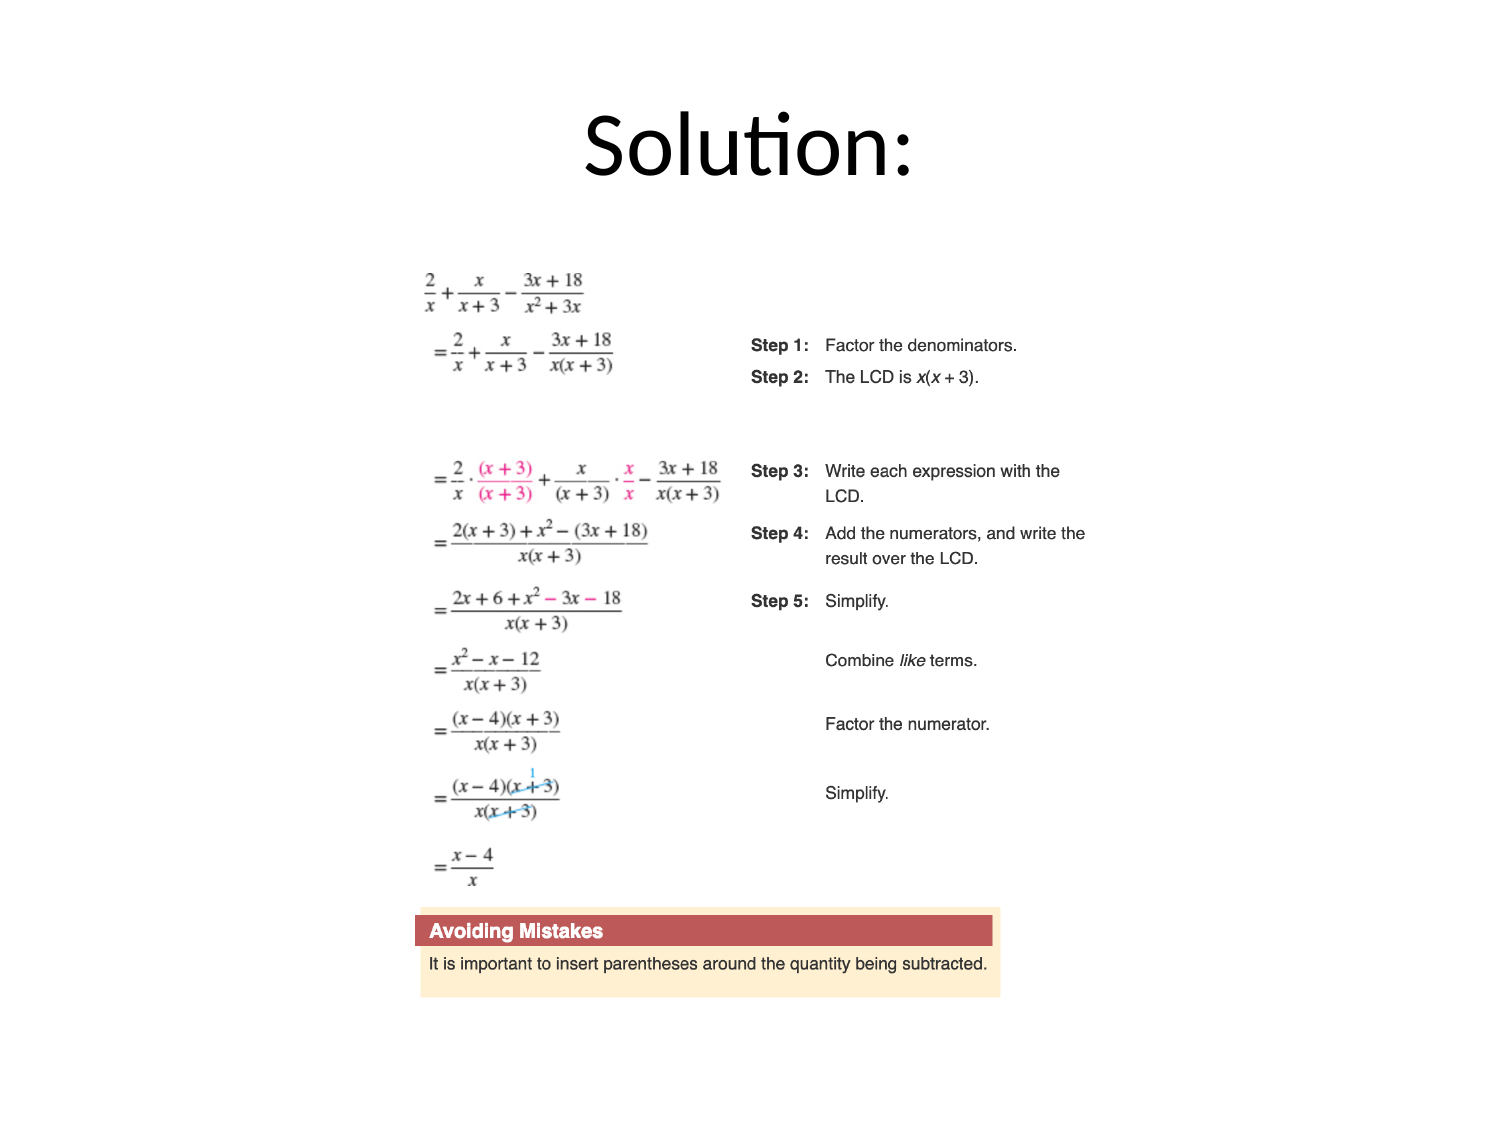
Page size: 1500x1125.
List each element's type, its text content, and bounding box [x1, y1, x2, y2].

title Solution: [75, 45, 1425, 233]
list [74, 262, 1426, 1006]
